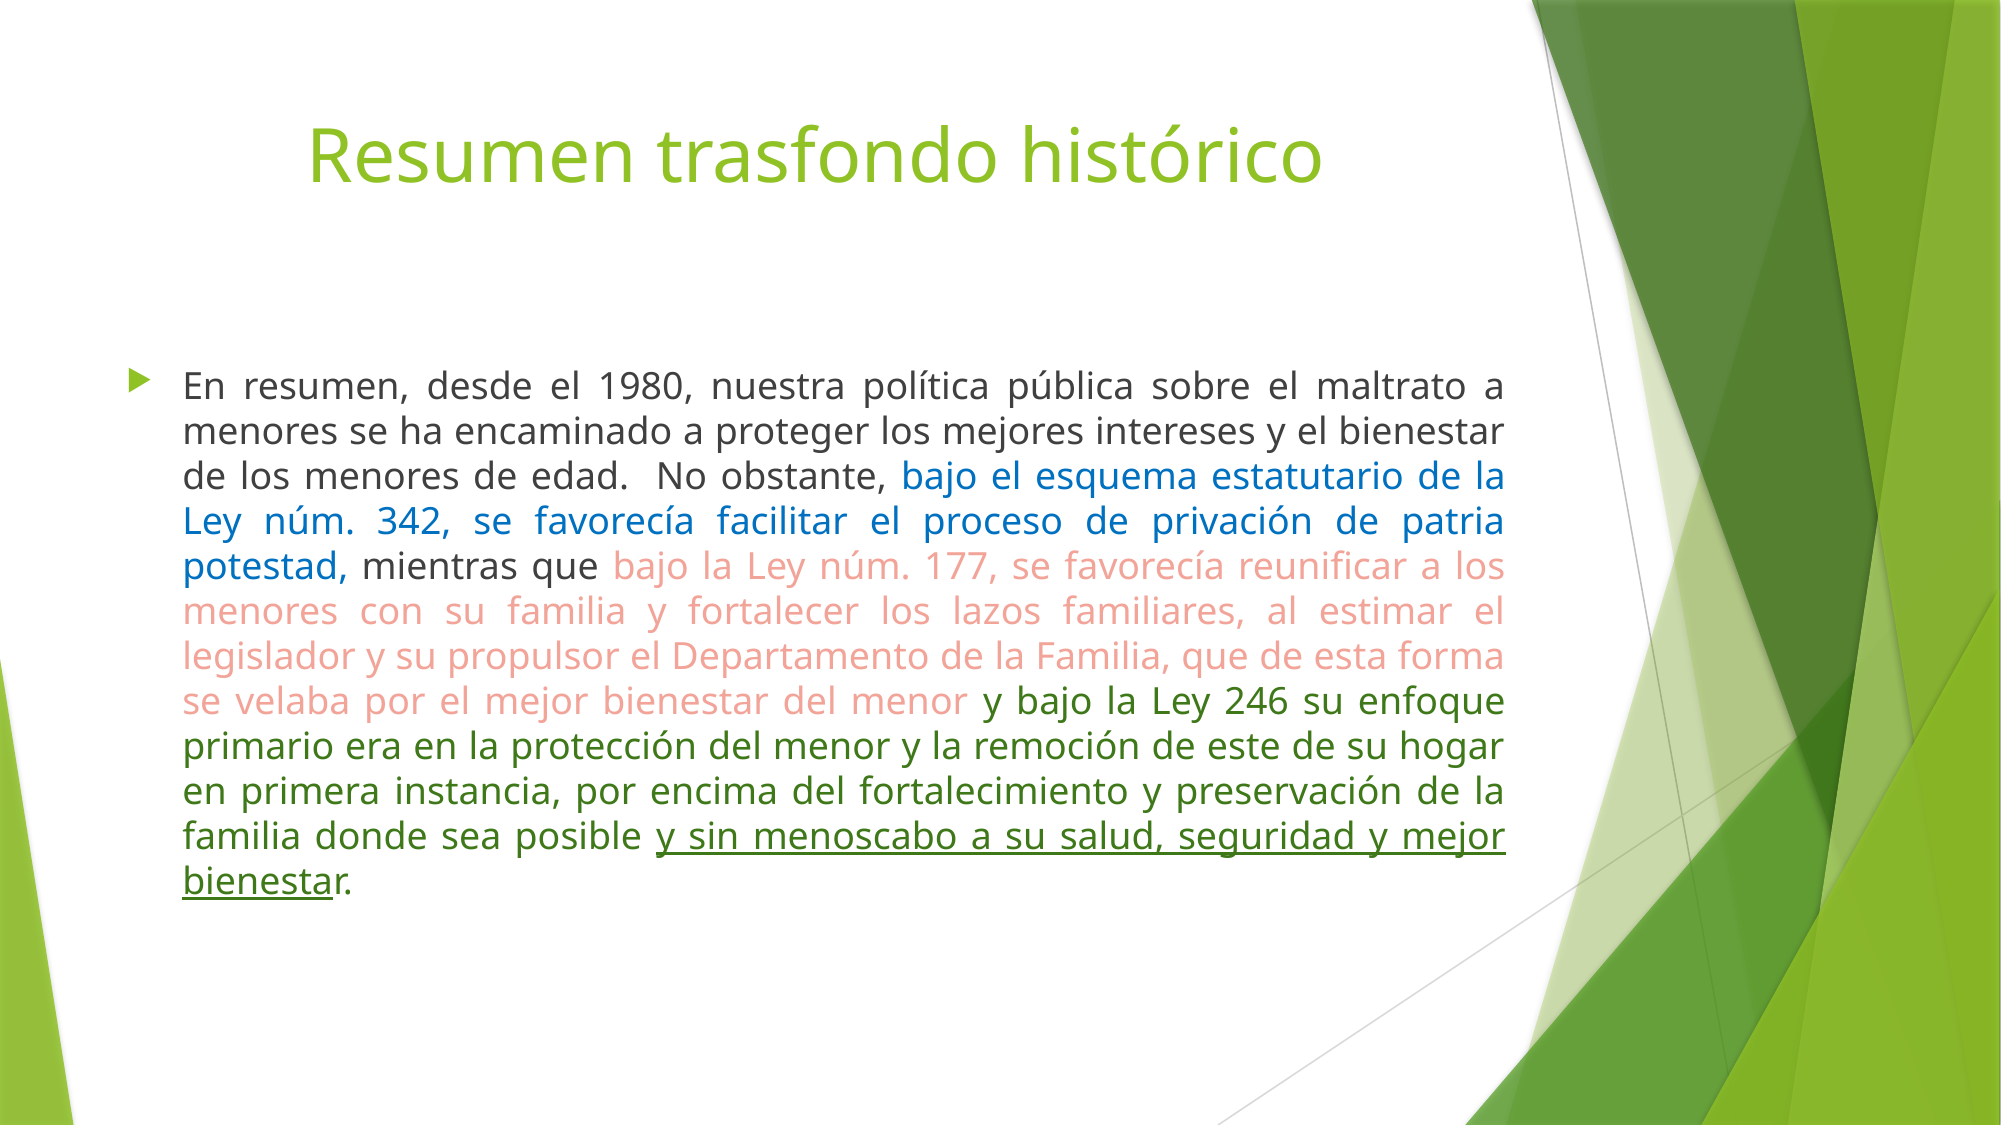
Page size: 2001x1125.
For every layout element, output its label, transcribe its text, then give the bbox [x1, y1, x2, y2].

title Resumen trasfondo histórico [111, 99, 1522, 317]
list En resumen, desde el 1980, nuestra política pública sobre el maltrato a menores se ha encaminado a proteger los mejores intereses y el bienestar de los menores de edad. No obstante, bajo el esquema estatutario de la Ley núm. 342, se favorecía facilitar el proceso de privación de patria potestad, mientras que bajo la Ley núm. 177, se favorecía reunificar a los menores con su familia y fortalecer los lazos familiares, al estimar el legislador y su propulsor el Departamento de la Familia, que de esta forma se velaba por el mejor bienestar del menor y bajo la Ley 246 su enfoque primario era en la protección del menor y la remoción de este de su hogar en primera instancia, por encima del fortalecimiento y preservación de la familia donde sea posible y sin menoscabo a su salud, seguridad y mejor bienestar. [111, 354, 1522, 992]
